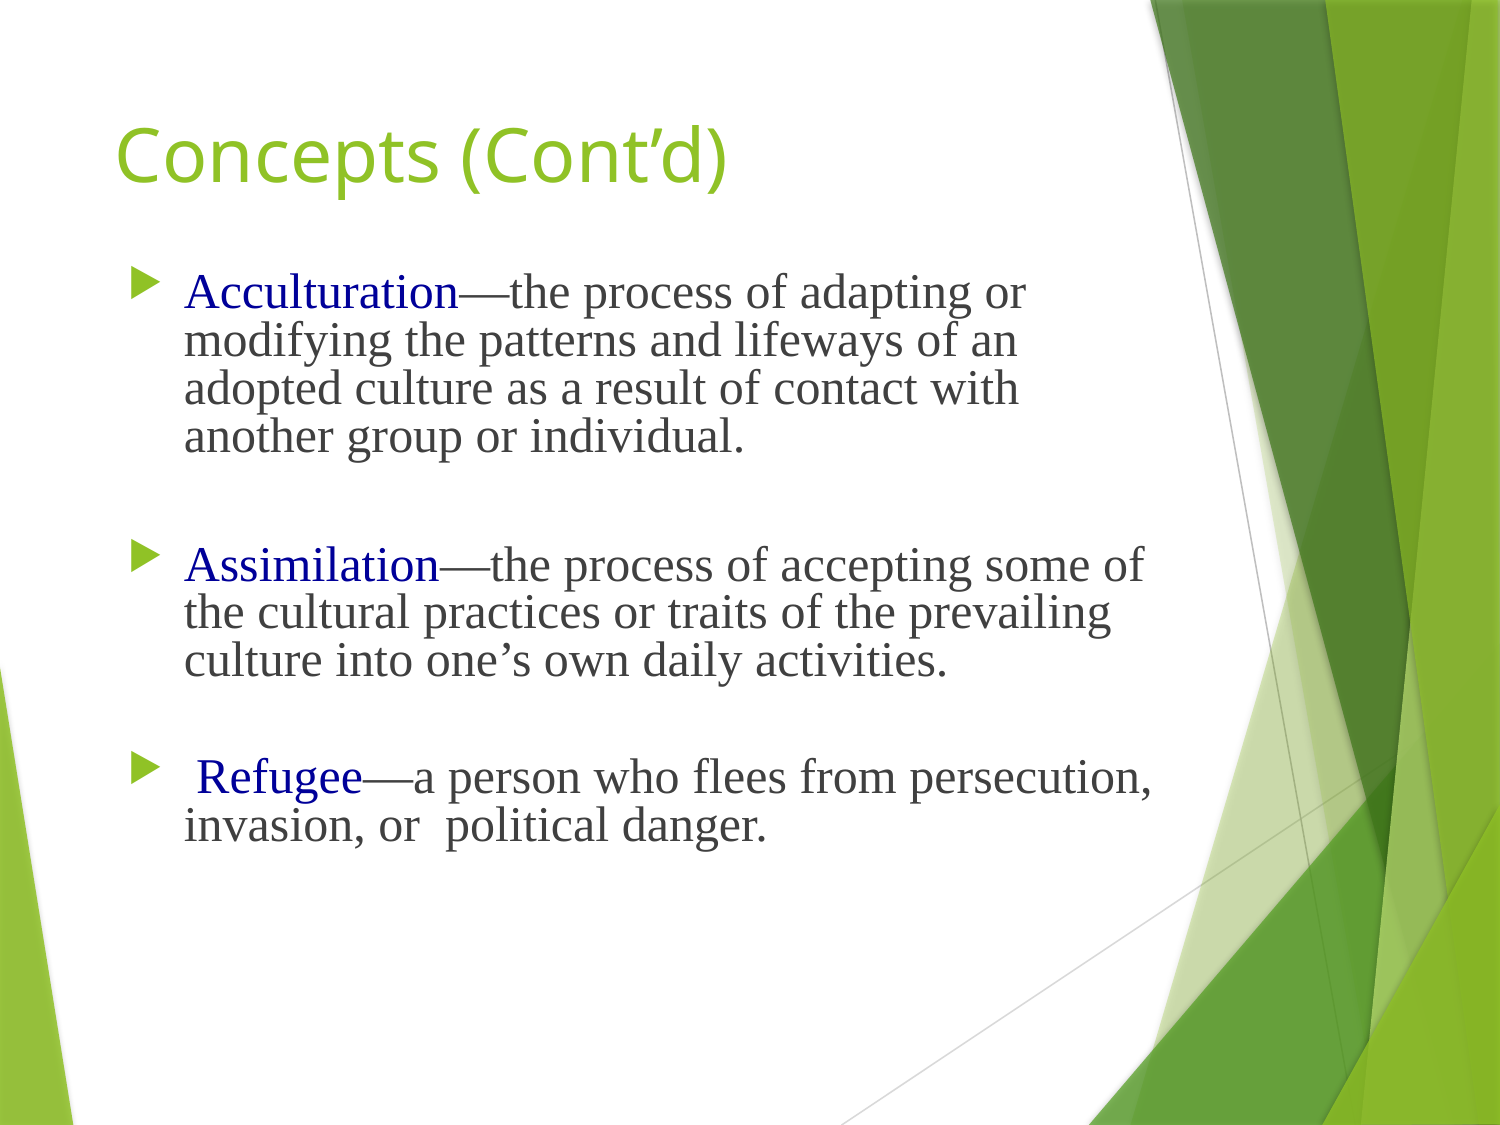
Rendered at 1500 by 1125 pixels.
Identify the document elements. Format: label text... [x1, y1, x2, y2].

list Acculturation—the process of adapting or modifying the patterns and lifeways of an adopted culture as a result of contact with another group or individual. Assimilation—the process of accepting some of the cultural practices or traits of the prevailing culture into one’s own daily activities. Refugee—a person who flees from persecution, invasion, or political danger. [112, 262, 1175, 1088]
title Concepts (Cont’d) [99, 99, 1142, 317]
